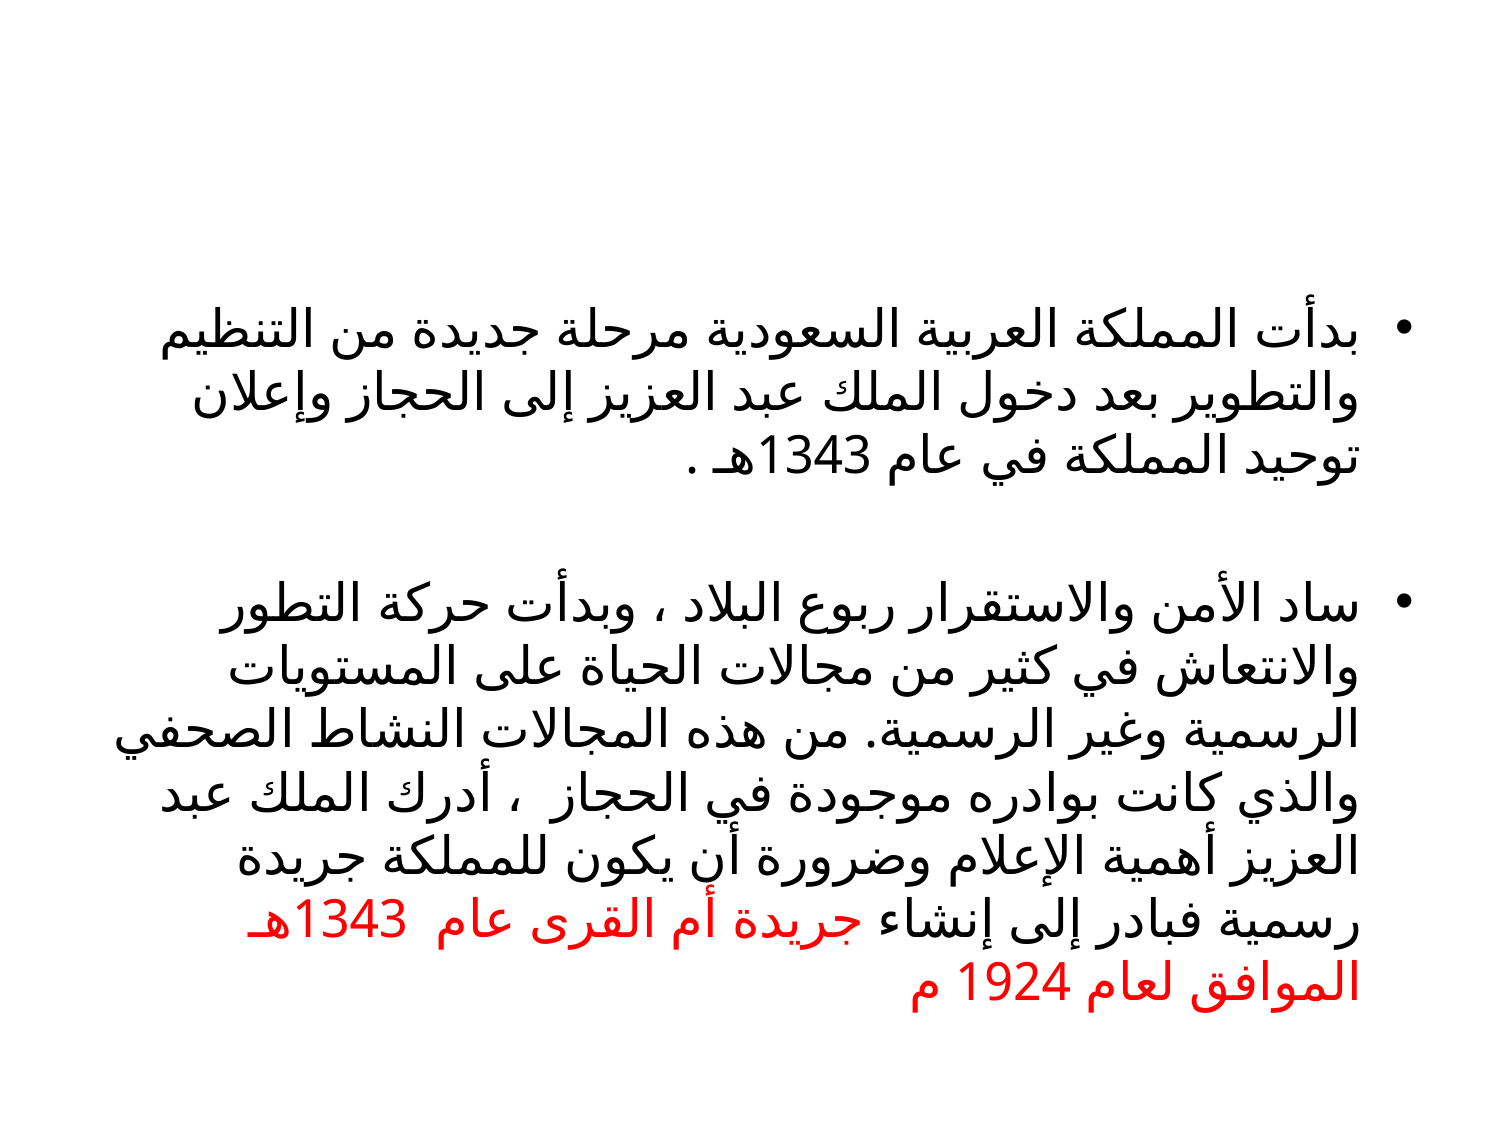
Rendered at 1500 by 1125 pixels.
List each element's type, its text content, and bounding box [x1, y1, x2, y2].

list بدأت المملكة العربية السعودية مرحلة جديدة من التنظيم والتطوير بعد دخول الملك عبد العزيز إلى الحجاز وإعلان توحيد المملكة في عام 1343هـ . ساد الأمن والاستقرار ربوع البلاد ، وبدأت حركة التطور والانتعاش في كثير من مجالات الحياة على المستويات الرسمية وغير الرسمية. من هذه المجالات النشاط الصحفي والذي كانت بوادره موجودة في الحجاز ، أدرك الملك عبد العزيز أهمية الإعلام وضرورة أن يكون للمملكة جريدة رسمية فبادر إلى إنشاء جريدة أم القرى عام 1343هـ الموافق لعام 1924 م [75, 287, 1425, 1025]
